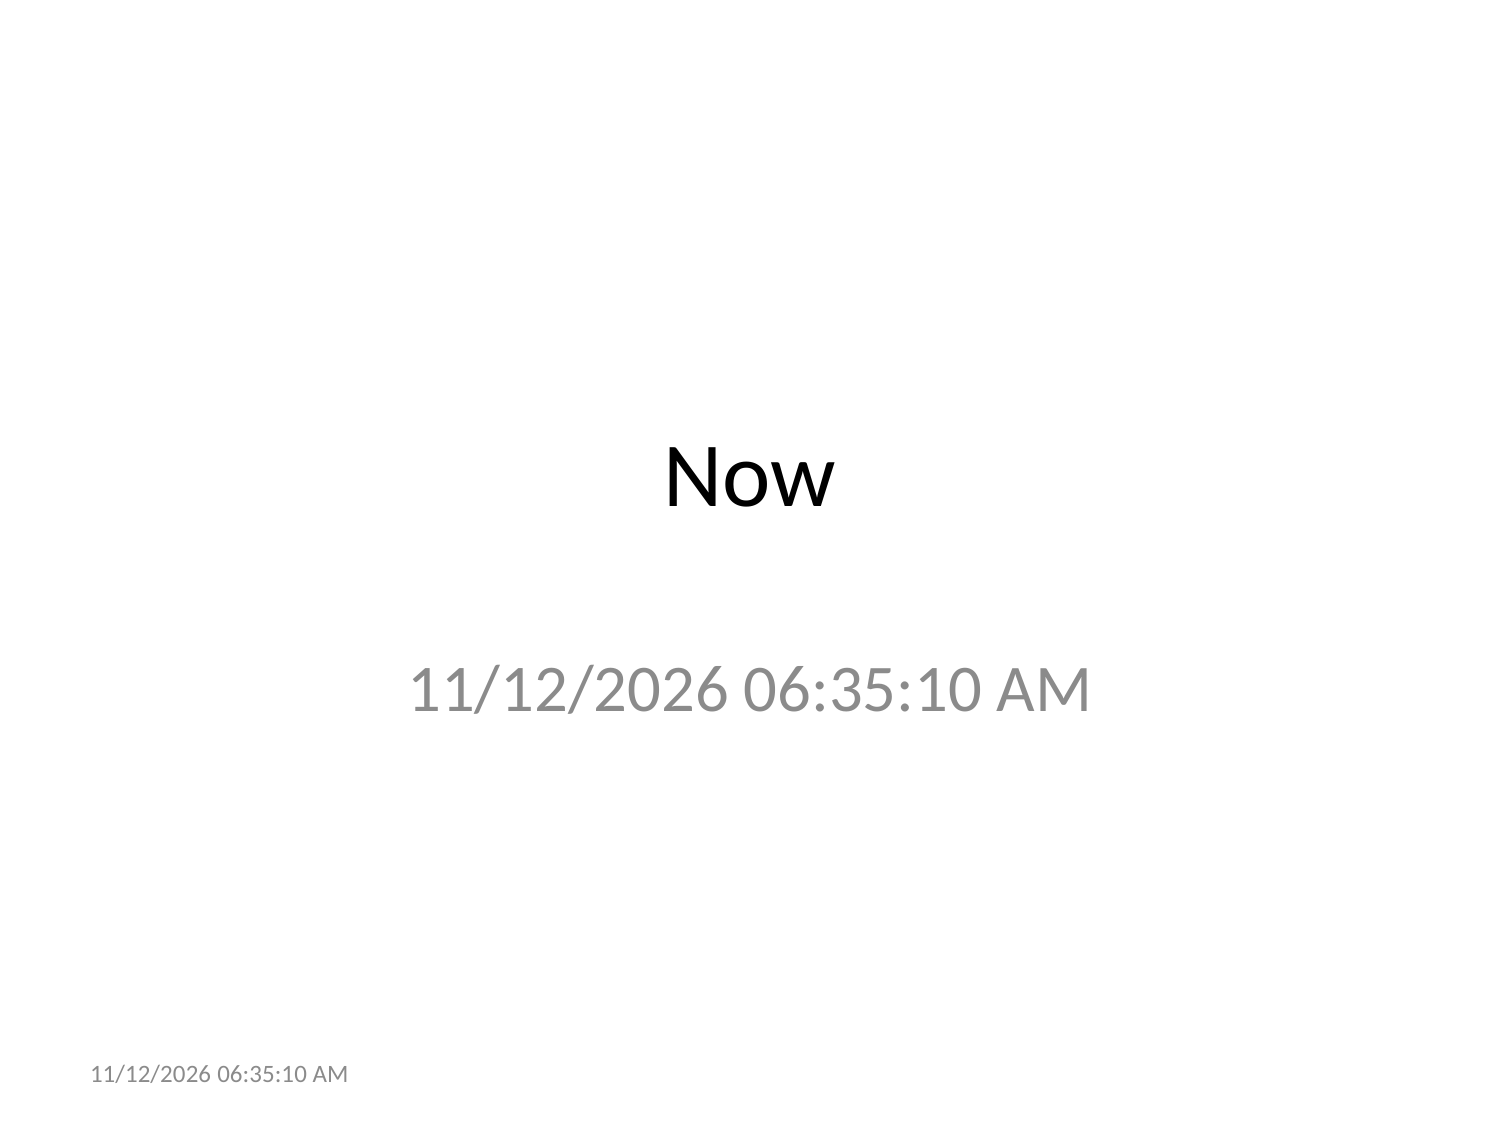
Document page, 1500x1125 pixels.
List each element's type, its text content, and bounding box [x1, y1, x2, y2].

title Now [112, 349, 1388, 591]
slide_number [75, 1042, 425, 1103]
subtitle 2011-12-19 10:20:04 AM [225, 637, 1275, 925]
